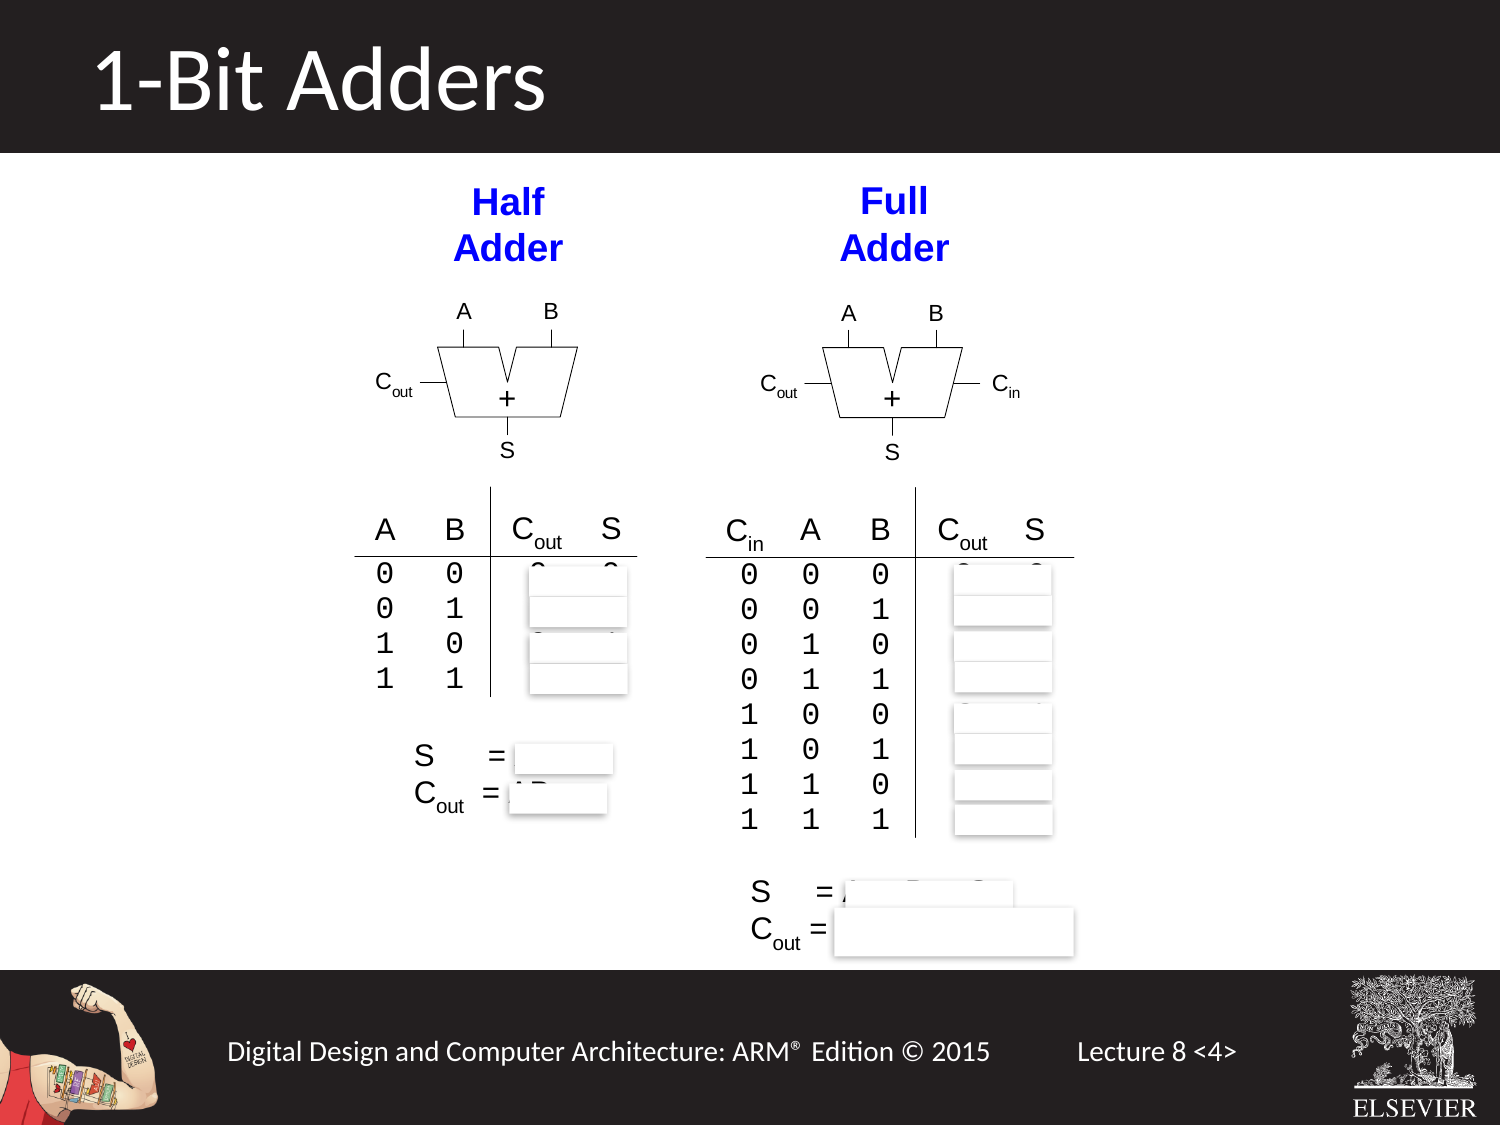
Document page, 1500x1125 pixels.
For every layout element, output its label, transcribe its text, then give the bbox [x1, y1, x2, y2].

picture [0, 979, 163, 1125]
text_box 1-Bit Adders [75, 11, 1375, 136]
text_box [87, 174, 1413, 1025]
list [345, 149, 1113, 963]
picture [1350, 974, 1477, 1117]
